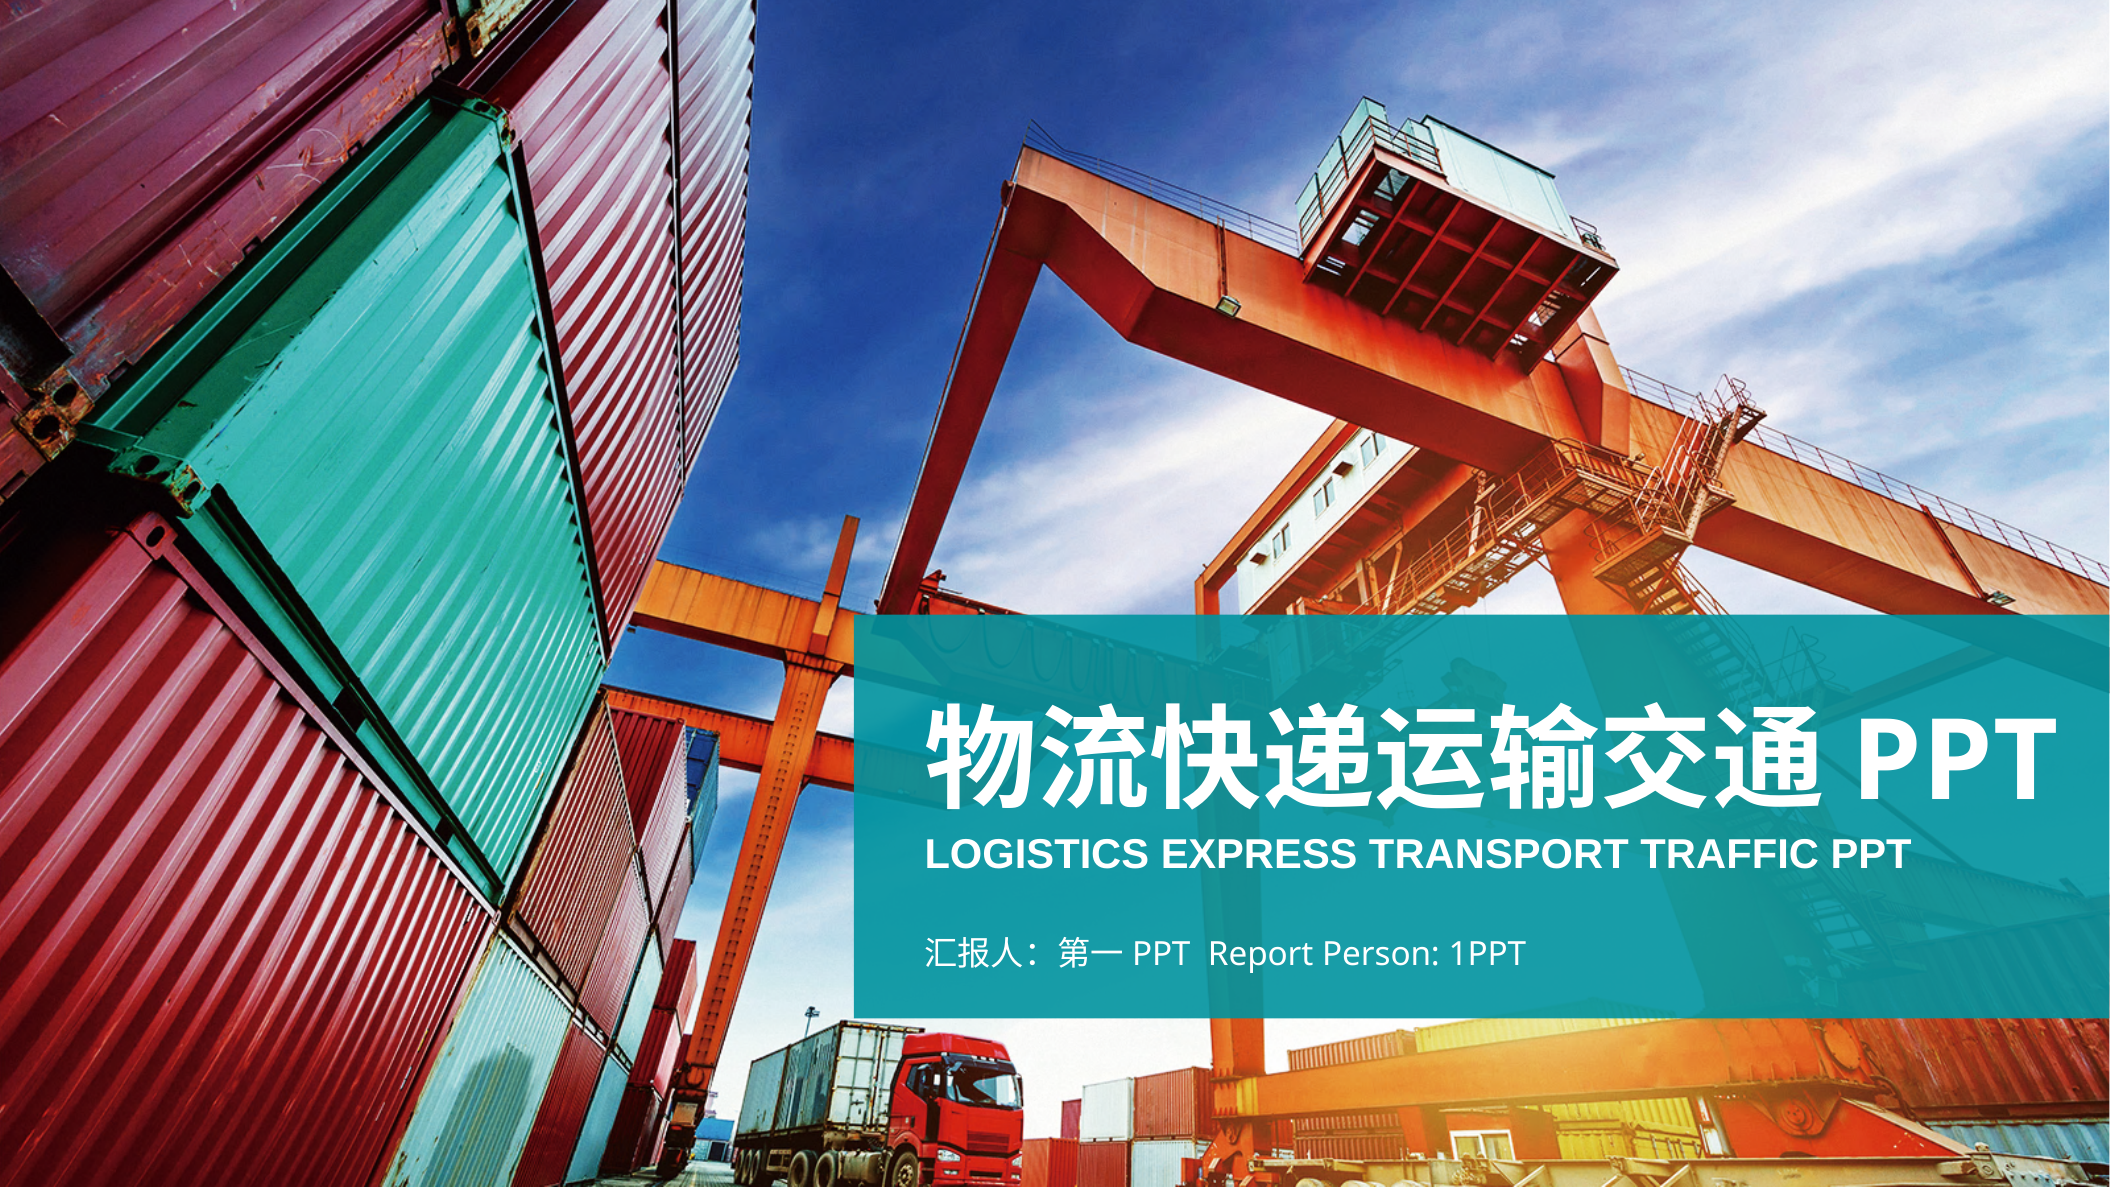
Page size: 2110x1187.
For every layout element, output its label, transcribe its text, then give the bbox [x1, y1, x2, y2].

text_box 物流快递运输交通PPT [924, 686, 2060, 822]
text_box 汇报人：第一PPT Report Person: 1PPT [924, 932, 1716, 973]
text_box [0, 0, 2110, 1187]
text_box LOGISTICS EXPRESS TRANSPORT TRAFFIC PPT [924, 826, 2013, 877]
text_box [853, 614, 2110, 1019]
